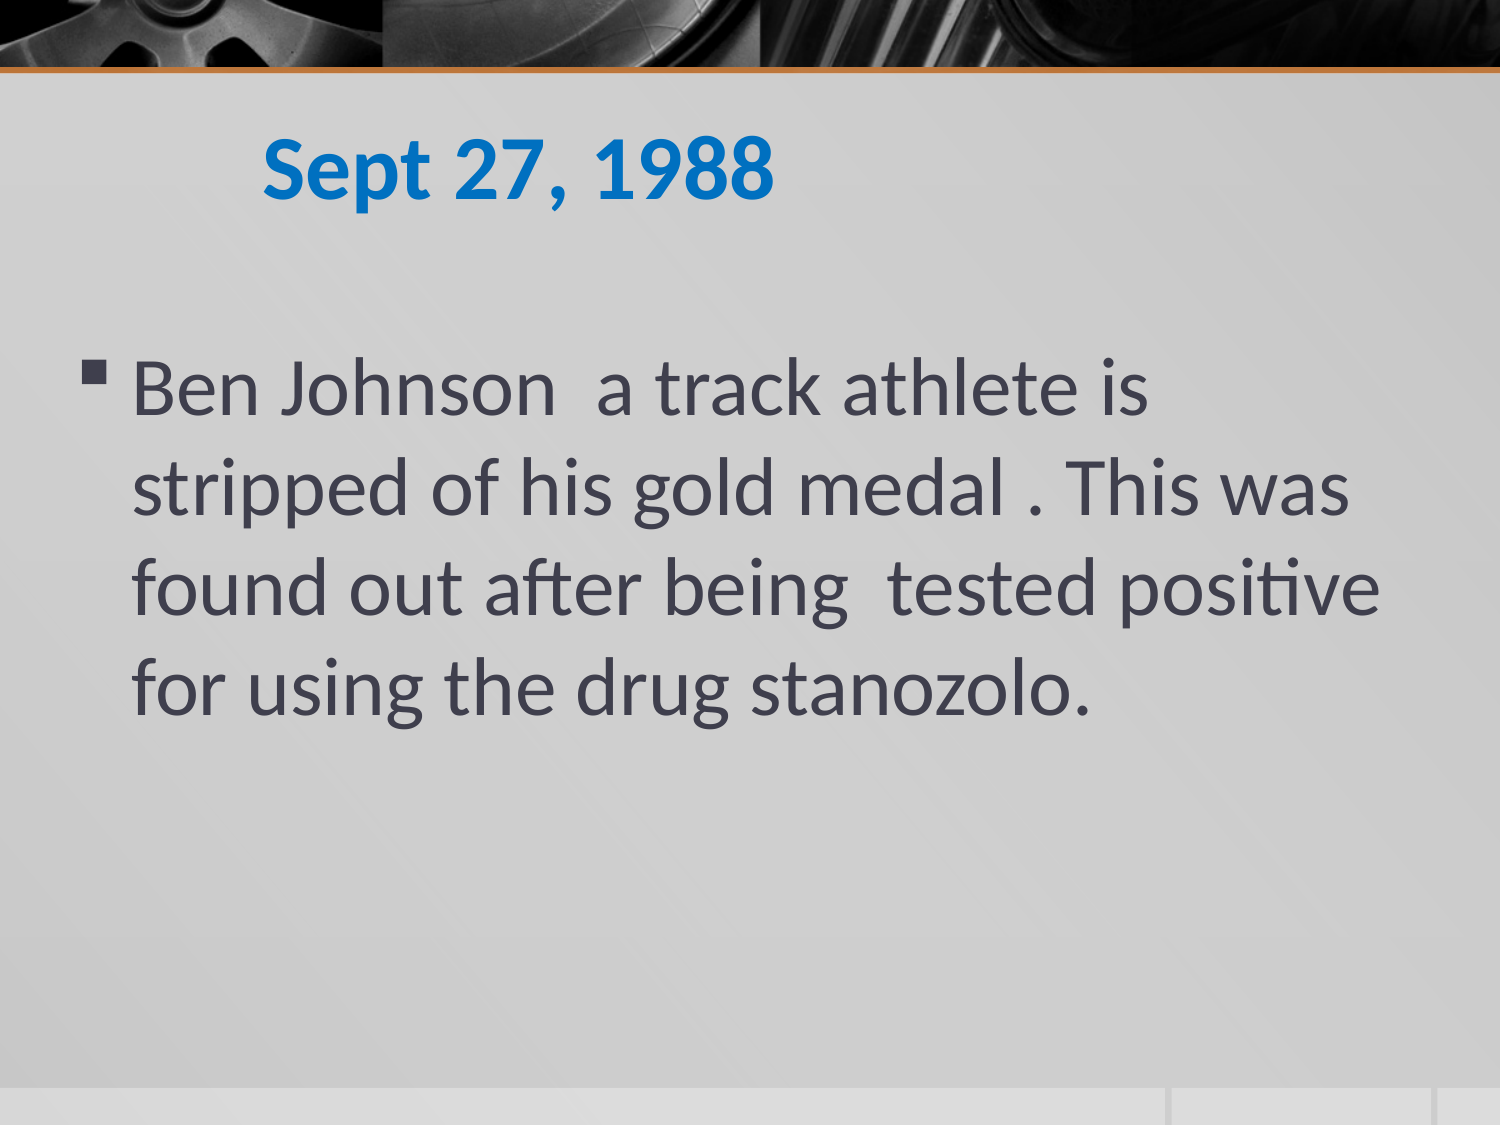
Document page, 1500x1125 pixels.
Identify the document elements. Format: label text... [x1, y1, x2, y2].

title Sept 27, 1988 [262, 87, 1500, 238]
list Ben Johnson a track athlete is stripped of his gold medal . This was found out after being tested positive for using the drug stanozolo. [75, 324, 1425, 1005]
picture [0, 0, 1500, 67]
